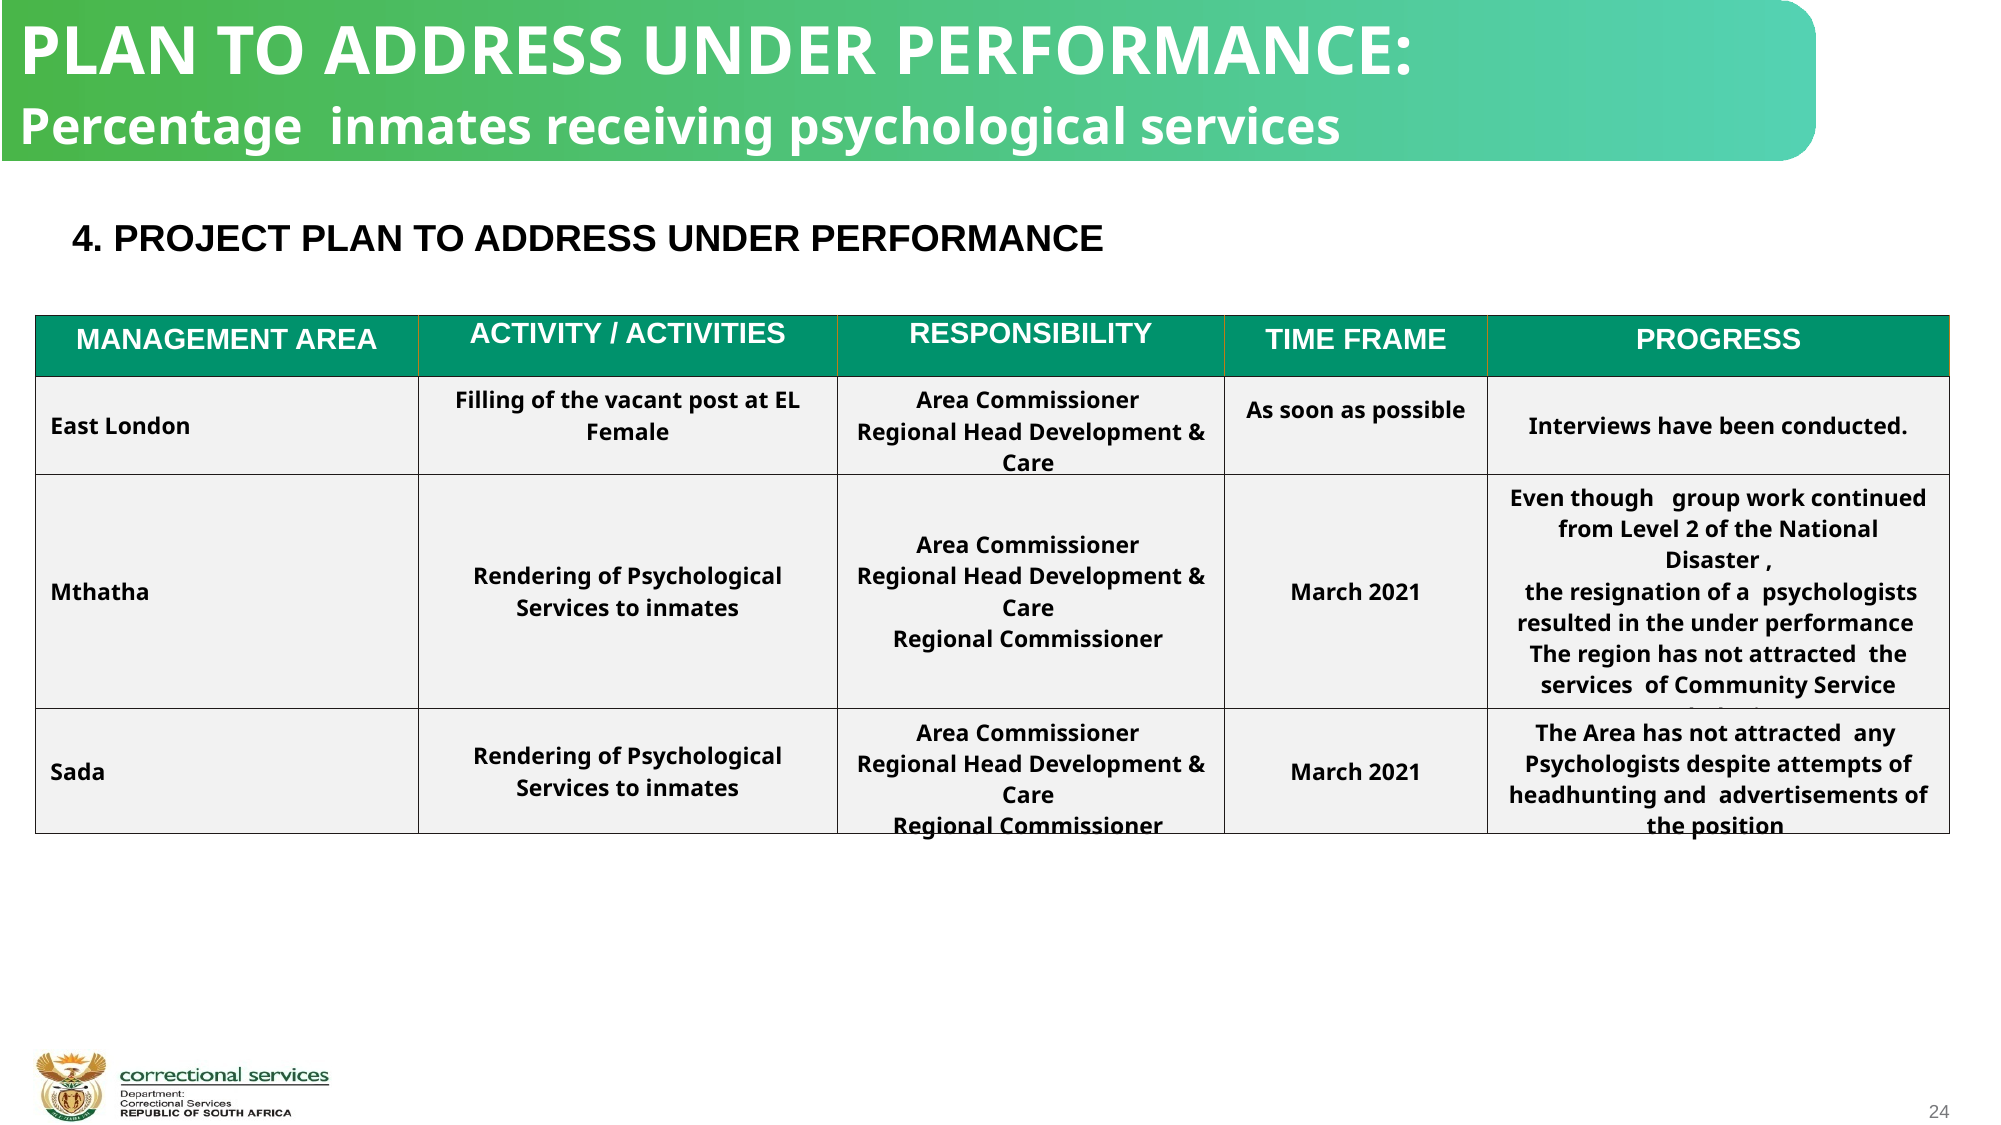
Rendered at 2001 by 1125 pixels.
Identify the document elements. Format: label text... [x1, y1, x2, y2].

table_cell March 2021 [1225, 709, 1487, 833]
table_cell March 2021 [1225, 475, 1487, 708]
table_cell Area Commissioner Regional Head Development & Care Regional Commissioner [838, 475, 1224, 708]
table_cell The Area has not attracted any Psychologists despite attempts of headhunting and advertisements of the position [1488, 709, 1949, 833]
text_box PLAN TO ADDRESS UNDER PERFORMANCE: Percentage inmates receiving psychological services [4, 9, 1803, 96]
table_cell Sada [36, 709, 418, 833]
picture [33, 1049, 332, 1123]
table_cell Interviews have been conducted. [1488, 377, 1949, 474]
text_box [2, 0, 1816, 161]
table_header PROGRESS [1488, 316, 1949, 376]
table_cell Even though group work continued from Level 2 of the National Disaster , the resignation of a psychologists resulted in the under performance The region has not attracted the services of Community Service Psychologists. [1488, 475, 1949, 708]
table_cell As soon as possible [1225, 377, 1487, 474]
table_header TIME FRAME [1225, 316, 1487, 376]
table_cell Mthatha [36, 475, 418, 708]
table_cell East London [36, 377, 418, 474]
table_cell Rendering of Psychological Services to inmates [419, 709, 837, 833]
table_header ACTIVITY / ACTIVITIES [419, 316, 837, 376]
table_cell Filling of the vacant post at EL Female [419, 377, 837, 474]
table_cell Area Commissioner Regional Head Development & Care Regional Commissioner [838, 709, 1224, 833]
table_header MANAGEMENT AREA [36, 316, 418, 376]
table_header RESPONSIBILITY [838, 316, 1224, 376]
table_cell Area Commissioner Regional Head Development & Care [838, 377, 1224, 474]
text_box 4. PROJECT PLAN TO ADDRESS UNDER PERFORMANCE [4, 206, 1505, 267]
table_cell Rendering of Psychological Services to inmates [419, 475, 837, 708]
